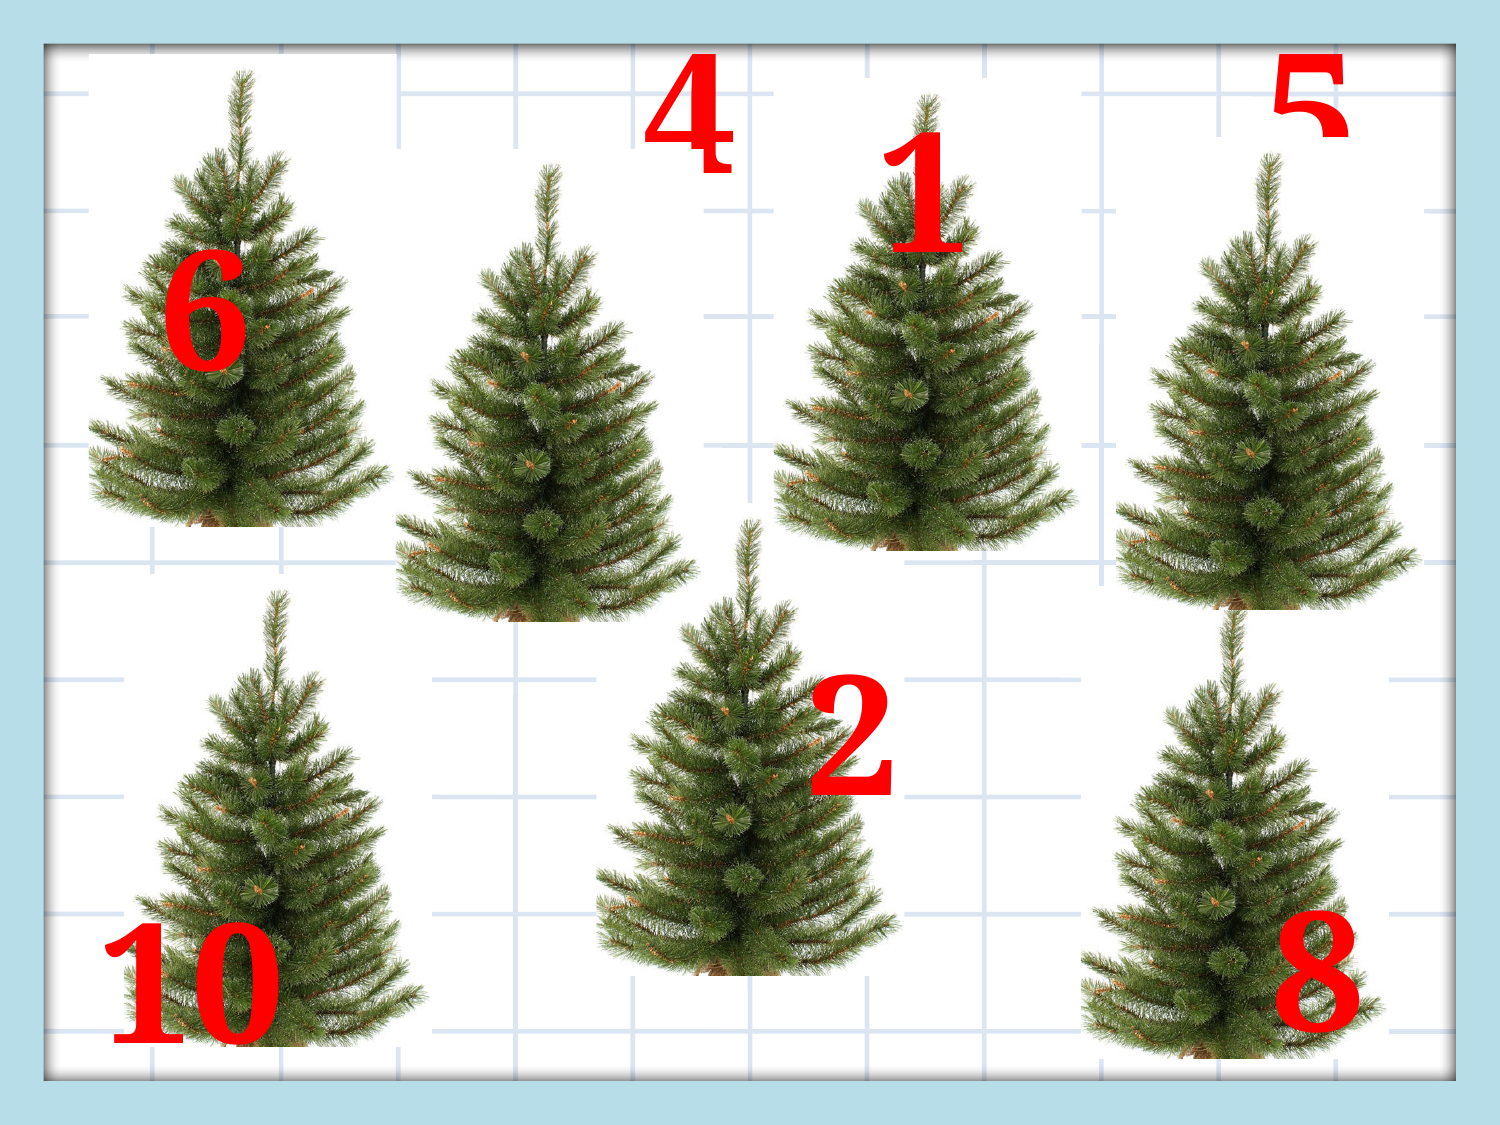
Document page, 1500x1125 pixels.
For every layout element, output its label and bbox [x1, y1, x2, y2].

picture [1080, 136, 1425, 1059]
text_box [0, 0, 1500, 1125]
picture [88, 54, 1082, 1047]
